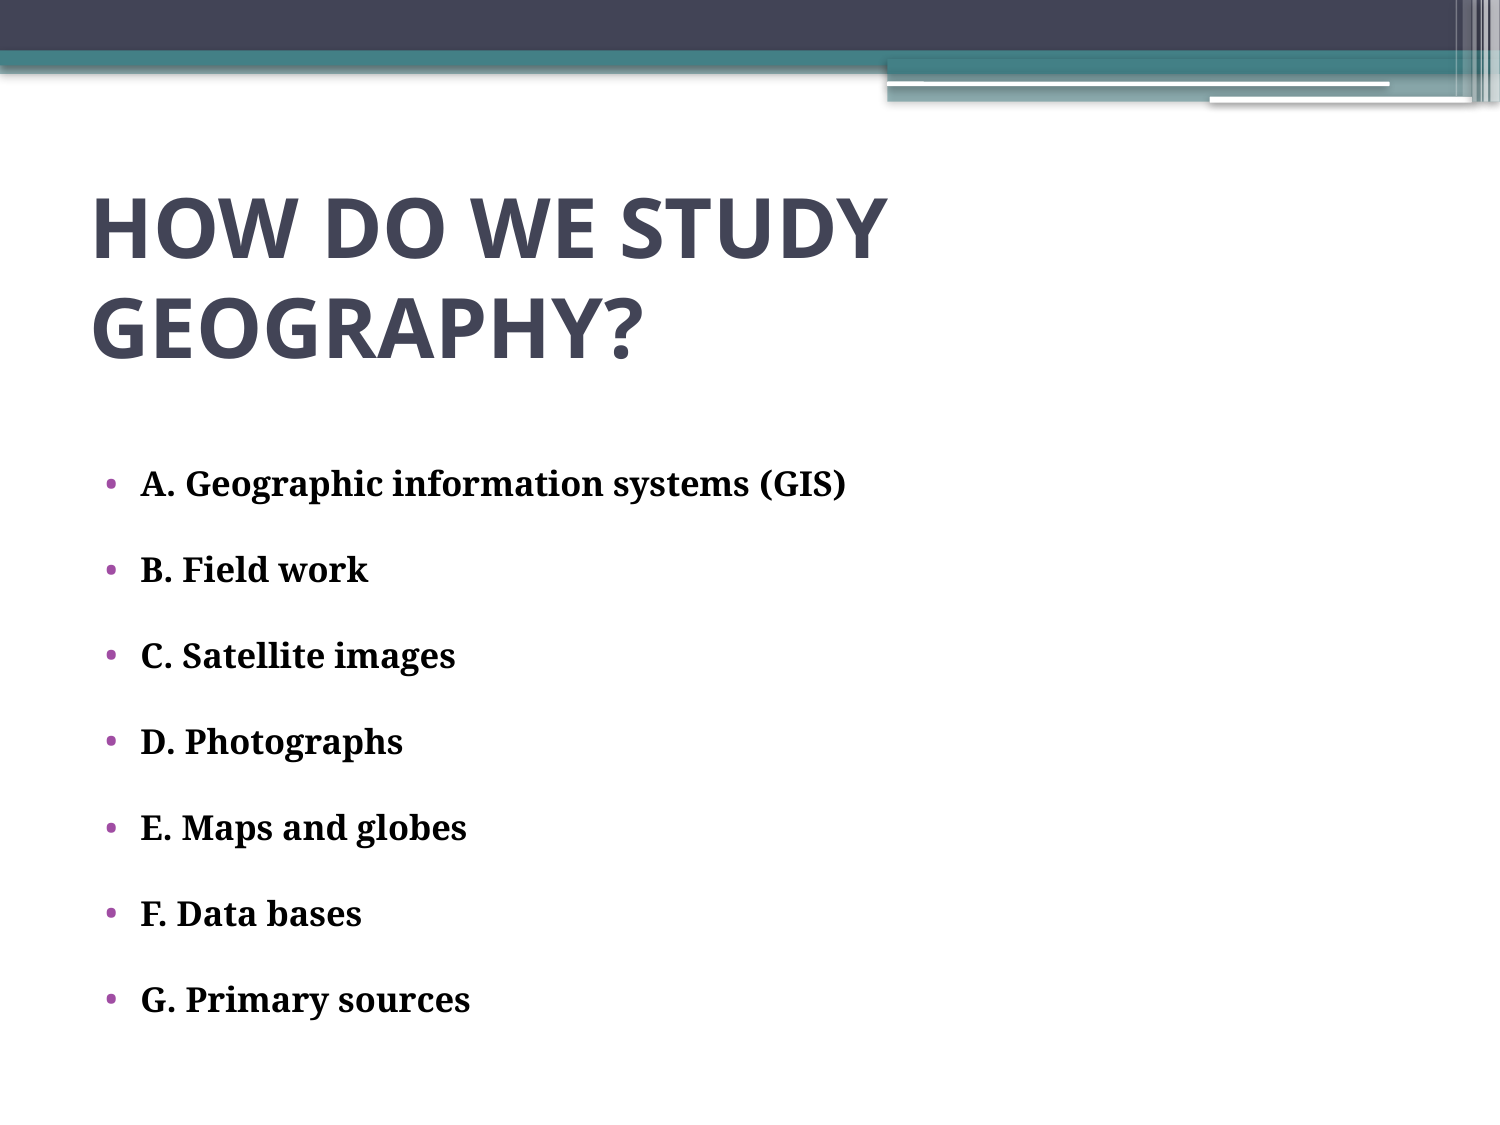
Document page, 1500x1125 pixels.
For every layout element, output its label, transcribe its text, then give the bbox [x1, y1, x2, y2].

list A. Geographic information systems (GIS) B. Field work C. Satellite images D. Photographs E. Maps and globes F. Data bases G. Primary sources [75, 368, 1425, 1079]
title HOW DO WE STUDY GEOGRAPHY? [75, 187, 1425, 363]
